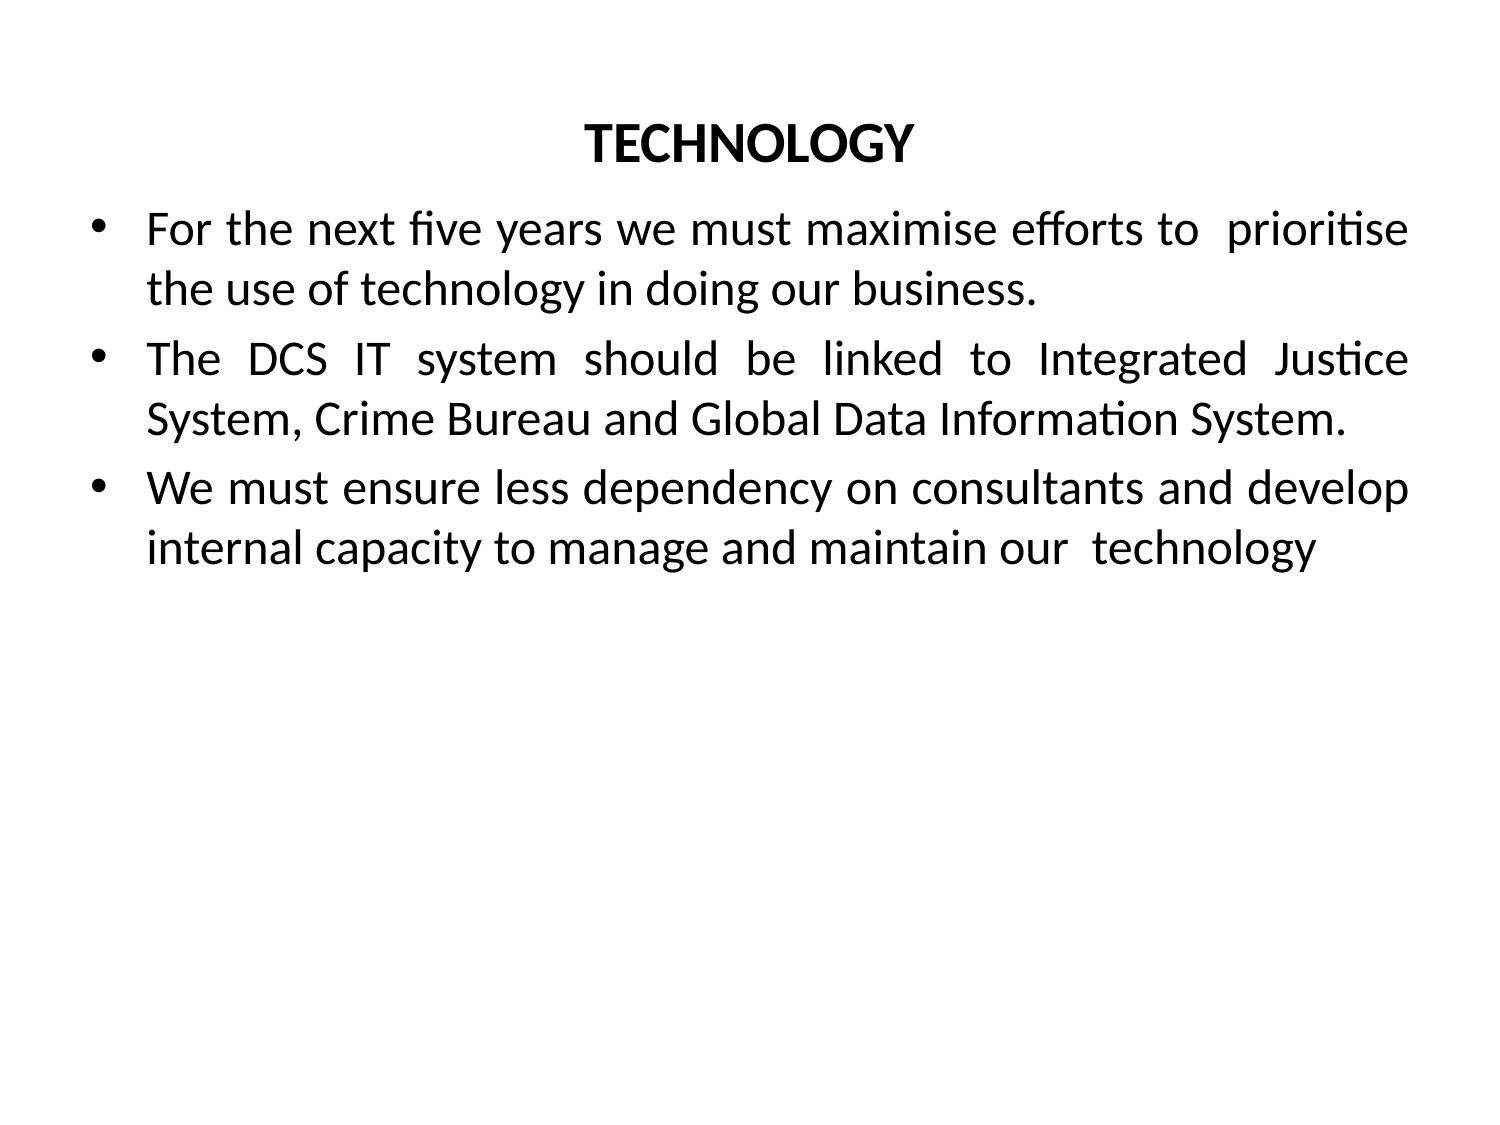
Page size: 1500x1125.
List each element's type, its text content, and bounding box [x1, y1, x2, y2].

list For the next five years we must maximise efforts to prioritise the use of technology in doing our business. The DCS IT system should be linked to Integrated Justice System, Crime Bureau and Global Data Information System. We must ensure less dependency on consultants and develop internal capacity to manage and maintain our technology [75, 187, 1425, 1005]
title TECHNOLOGY [75, 45, 1425, 187]
